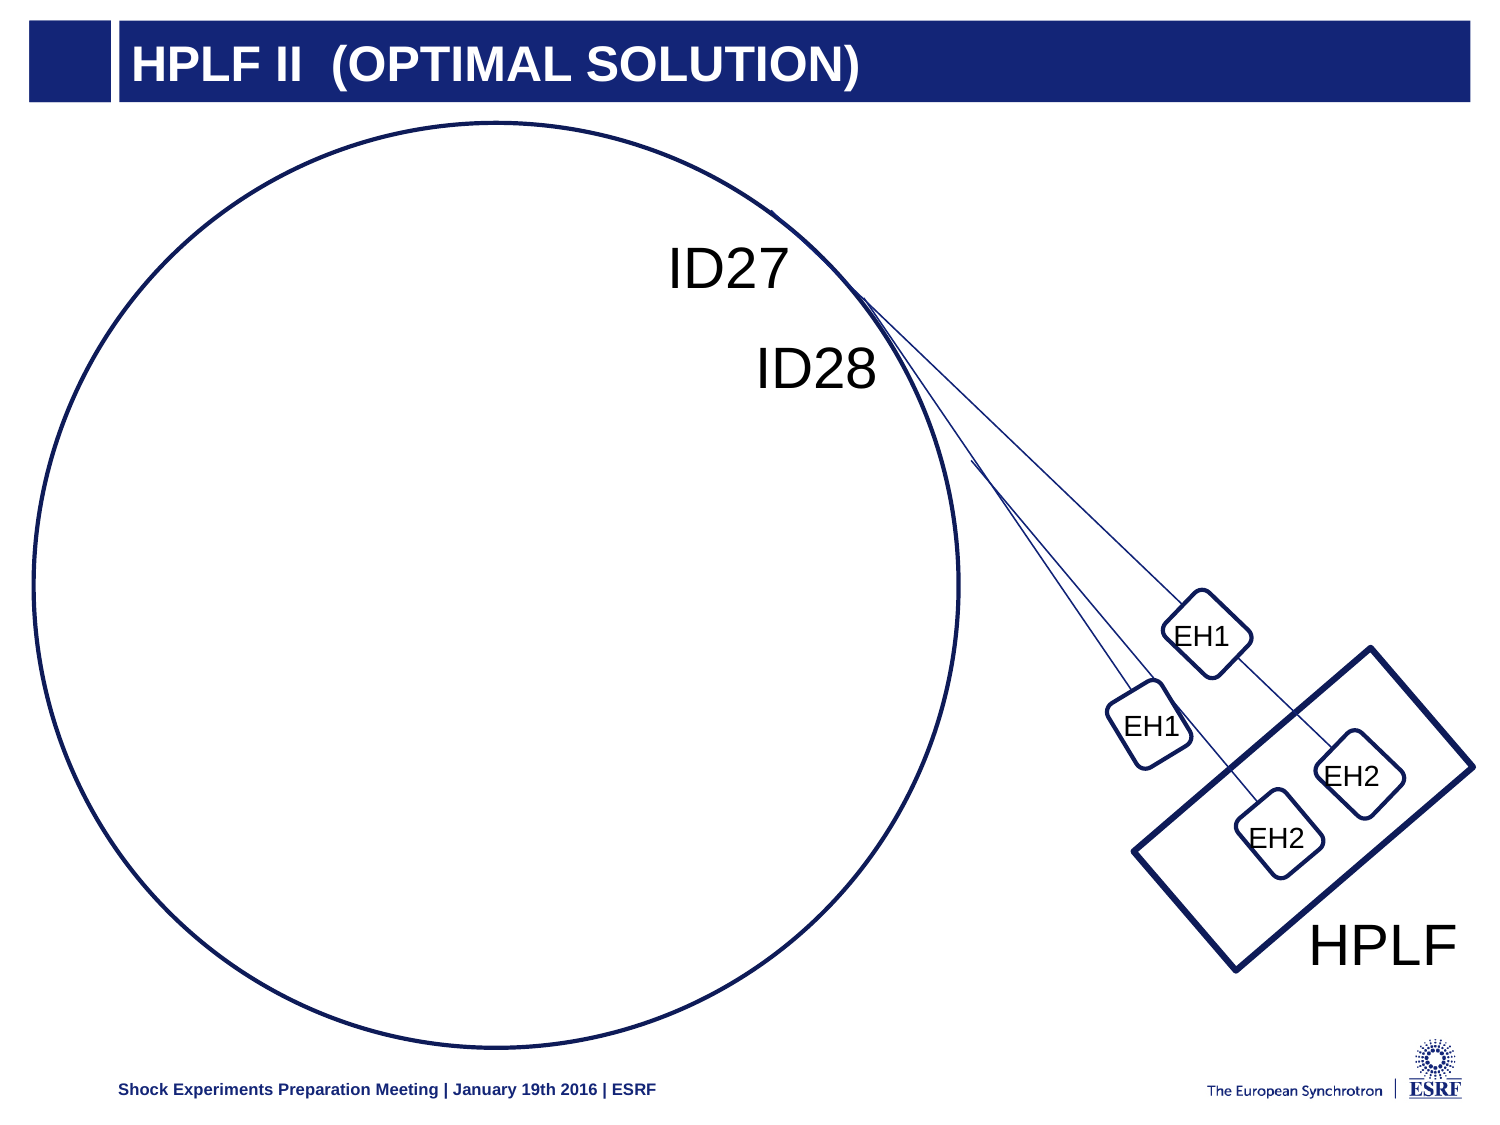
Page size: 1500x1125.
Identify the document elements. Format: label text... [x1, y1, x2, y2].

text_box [33, 122, 1460, 1049]
picture [1175, 1018, 1500, 1125]
footer Shock Experiments Preparation Meeting | January 19th 2016 | ESRF [118, 1063, 1122, 1099]
title HPLF II (optimal solution) [119, 20, 1471, 103]
